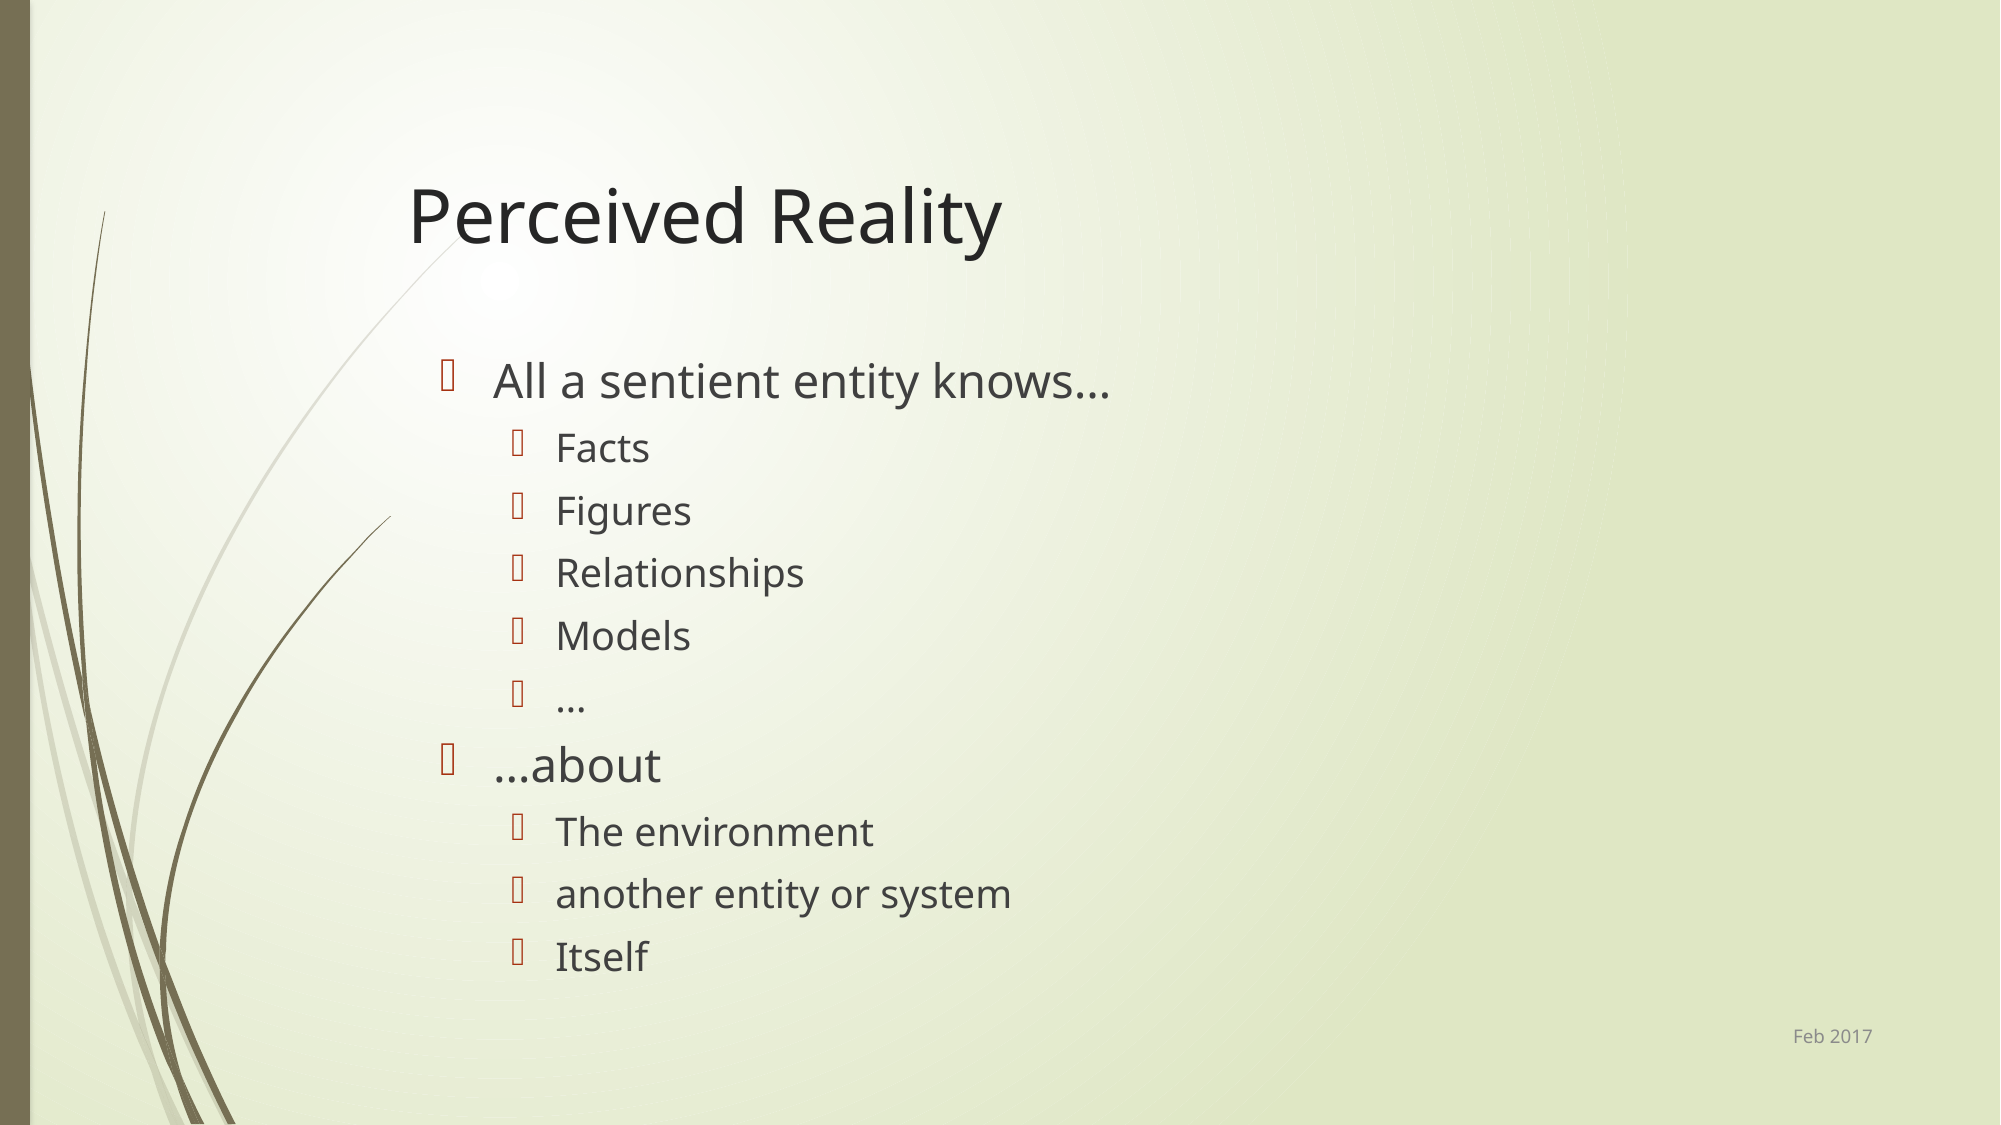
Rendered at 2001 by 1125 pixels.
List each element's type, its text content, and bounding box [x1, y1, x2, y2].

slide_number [1699, 1005, 1888, 1067]
title Perceived Reality [392, 141, 1732, 267]
list All a sentient entity knows… Facts Figures Relationships Models … …about The environment another entity or system Itself [424, 350, 1888, 988]
